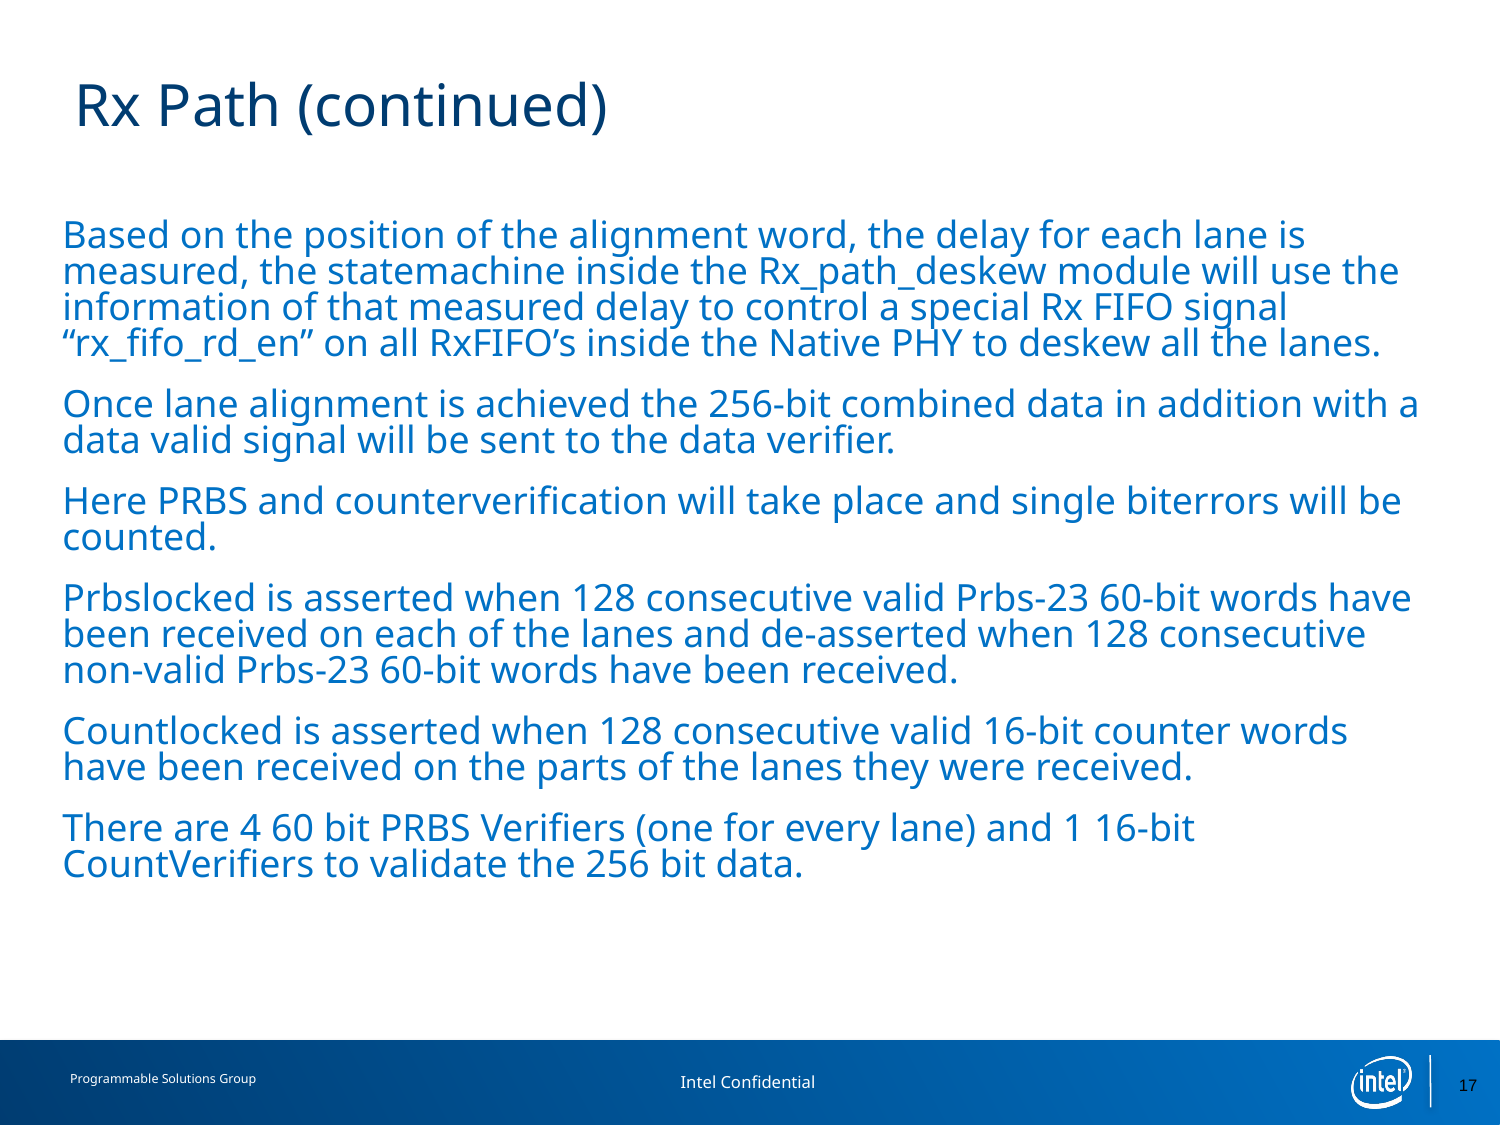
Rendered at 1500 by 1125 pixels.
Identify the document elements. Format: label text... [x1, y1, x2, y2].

slide_number 17 [1127, 1055, 1478, 1116]
title Rx Path (continued) [74, 67, 1425, 149]
list Based on the position of the alignment word, the delay for each lane is measured, the statemachine inside the Rx_path_deskew module will use the information of that measured delay to control a special Rx FIFO signal “rx_fifo_rd_en” on all RxFIFO’s inside the Native PHY to deskew all the lanes. Once lane alignment is achieved the 256-bit combined data in addition with a data valid signal will be sent to the data verifier. Here PRBS and counterverification will take place and single biterrors will be counted. Prbslocked is asserted when 128 consecutive valid Prbs-23 60-bit words have been received on each of the lanes and de-asserted when 128 consecutive non-valid Prbs-23 60-bit words have been received. Countlocked is asserted when 128 consecutive valid 16-bit counter words have been received on the parts of the lanes they were received. There are 4 60 bit PRBS Verifiers (one for every lane) and 1 16-bit CountVerifiers to validate the 256 bit data. [62, 149, 1430, 1013]
